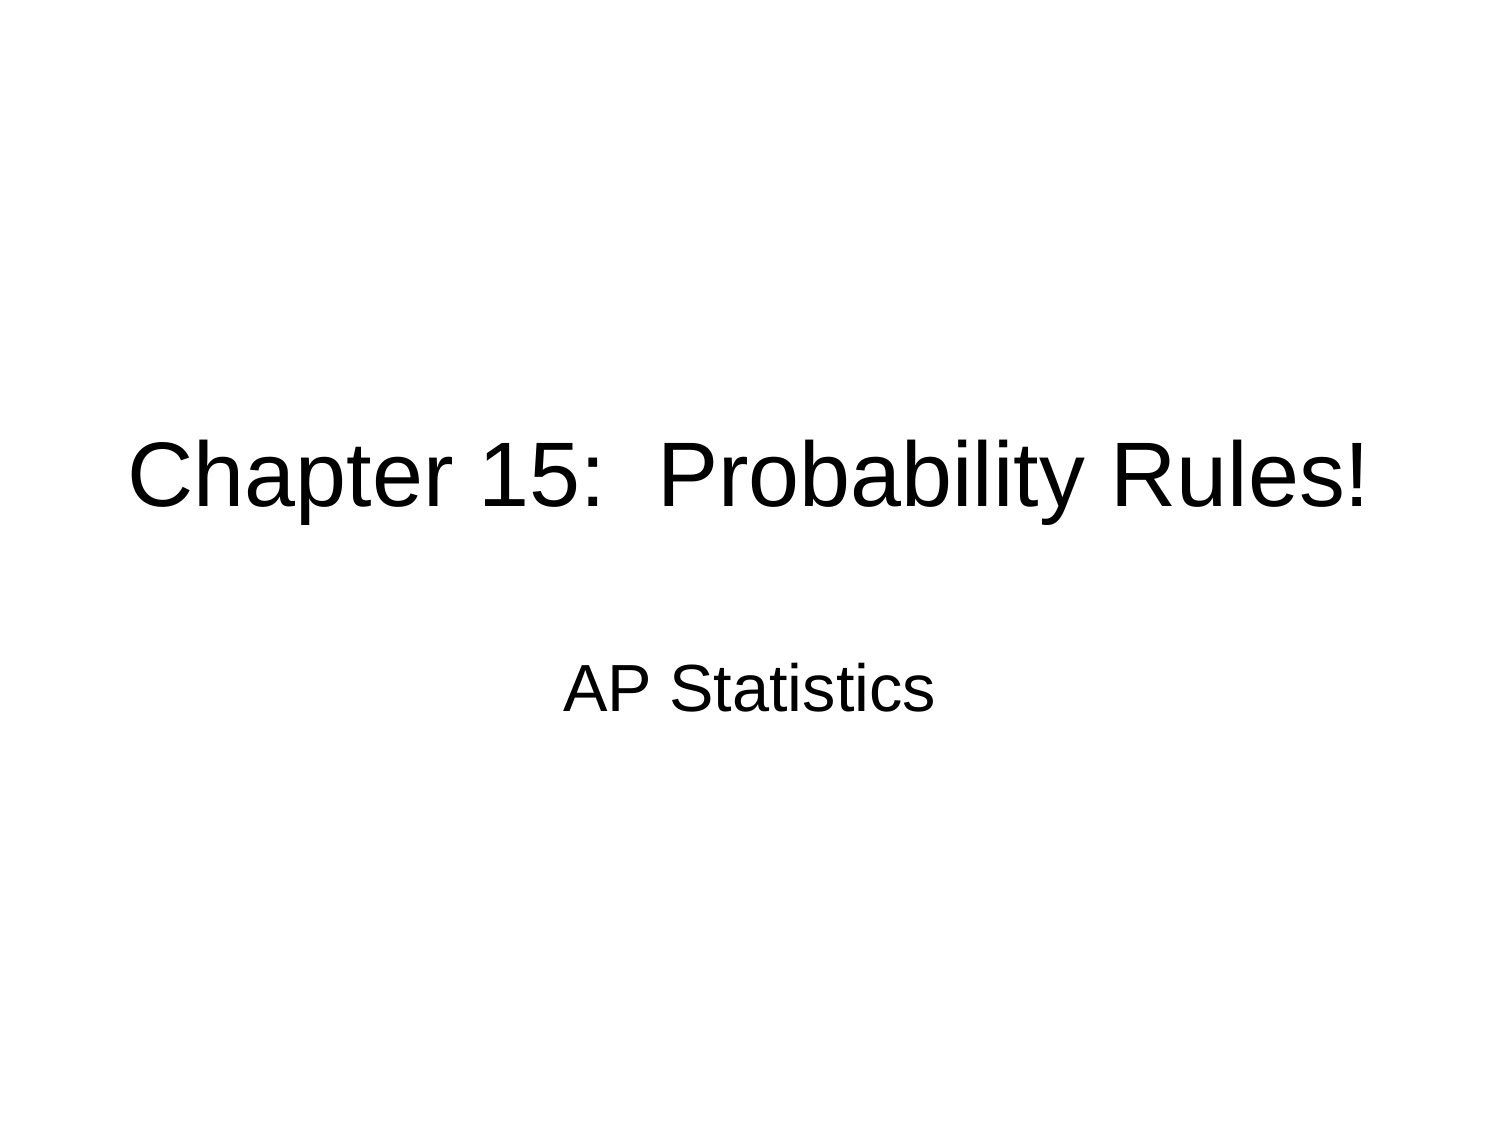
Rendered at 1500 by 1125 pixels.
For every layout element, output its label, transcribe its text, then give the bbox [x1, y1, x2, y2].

subtitle AP Statistics [224, 637, 1276, 926]
title Chapter 15: Probability Rules! [112, 349, 1388, 591]
